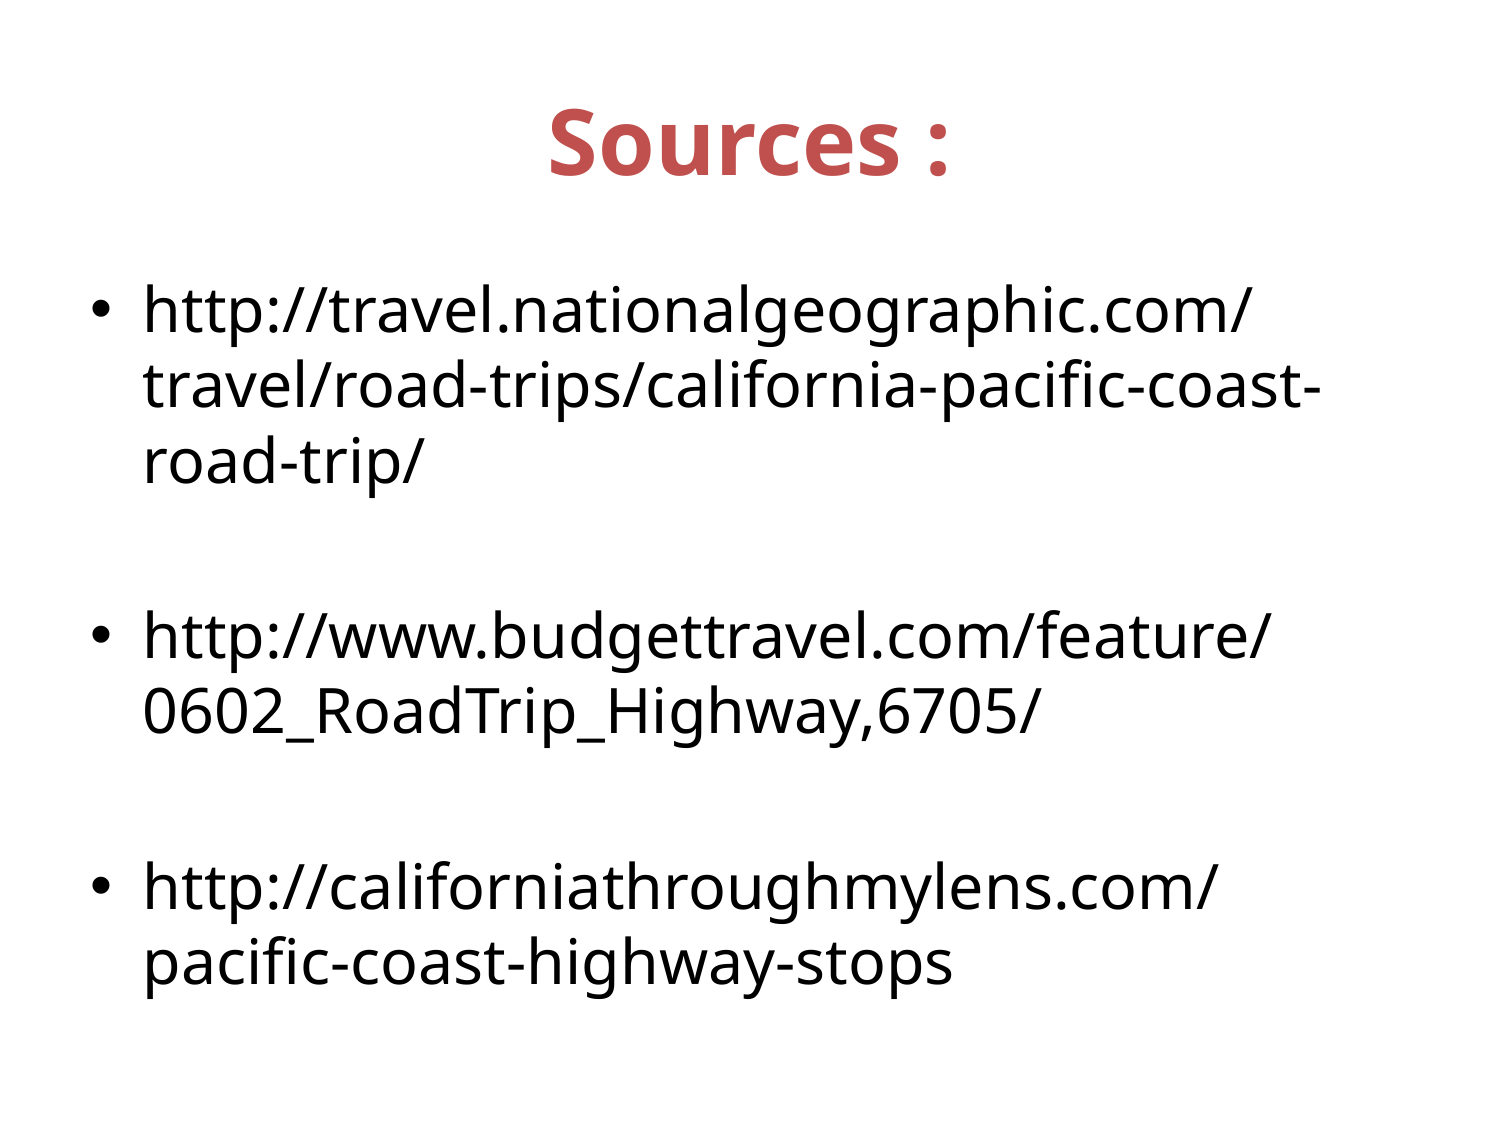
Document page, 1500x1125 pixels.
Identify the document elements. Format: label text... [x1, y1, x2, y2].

list http://travel.nationalgeographic.com/travel/road-trips/california-pacific-coast-road-trip/ http://www.budgettravel.com/feature/0602_RoadTrip_Highway,6705/ http://californiathroughmylens.com/pacific-coast-highway-stops [75, 262, 1425, 1005]
title Sources : [75, 45, 1425, 233]
